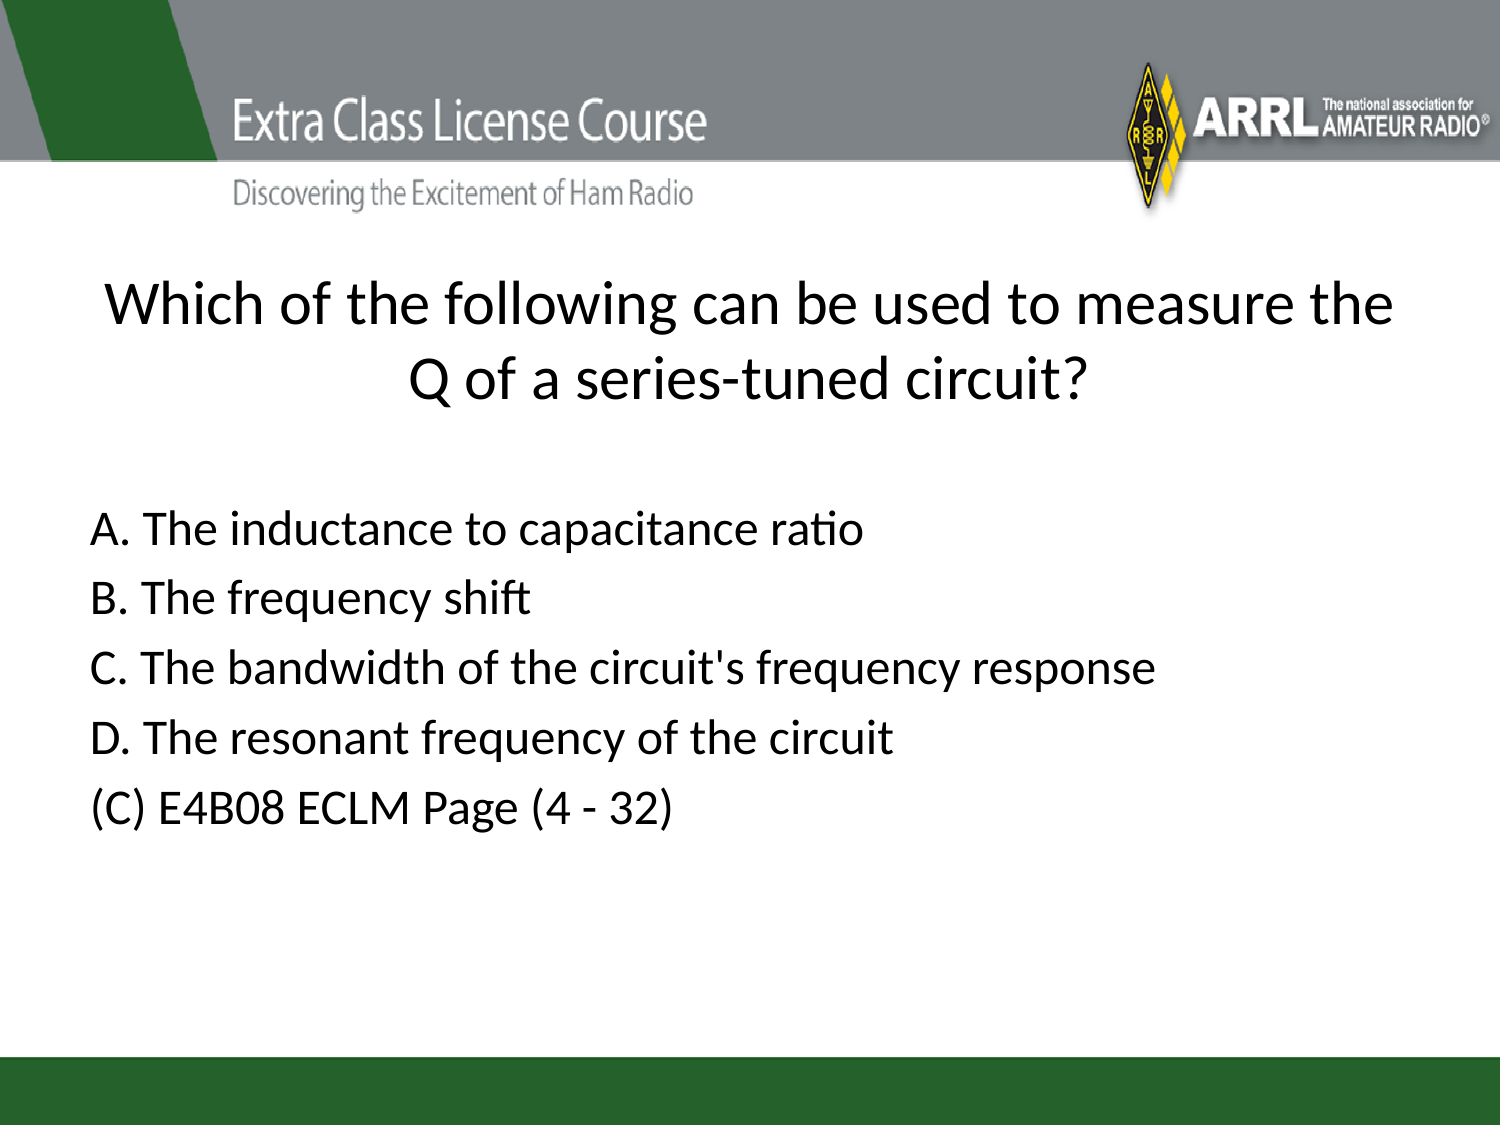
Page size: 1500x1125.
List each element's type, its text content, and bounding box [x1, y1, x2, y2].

title Which of the following can be used to measure the Q of a series-tuned circuit? [75, 254, 1425, 435]
list A. The inductance to capacitance ratio B. The frequency shift C. The bandwidth of the circuit's frequency response D. The resonant frequency of the circuit (C) E4B08 ECLM Page (4 - 32) [75, 487, 1425, 1005]
picture [0, 0, 1500, 1125]
